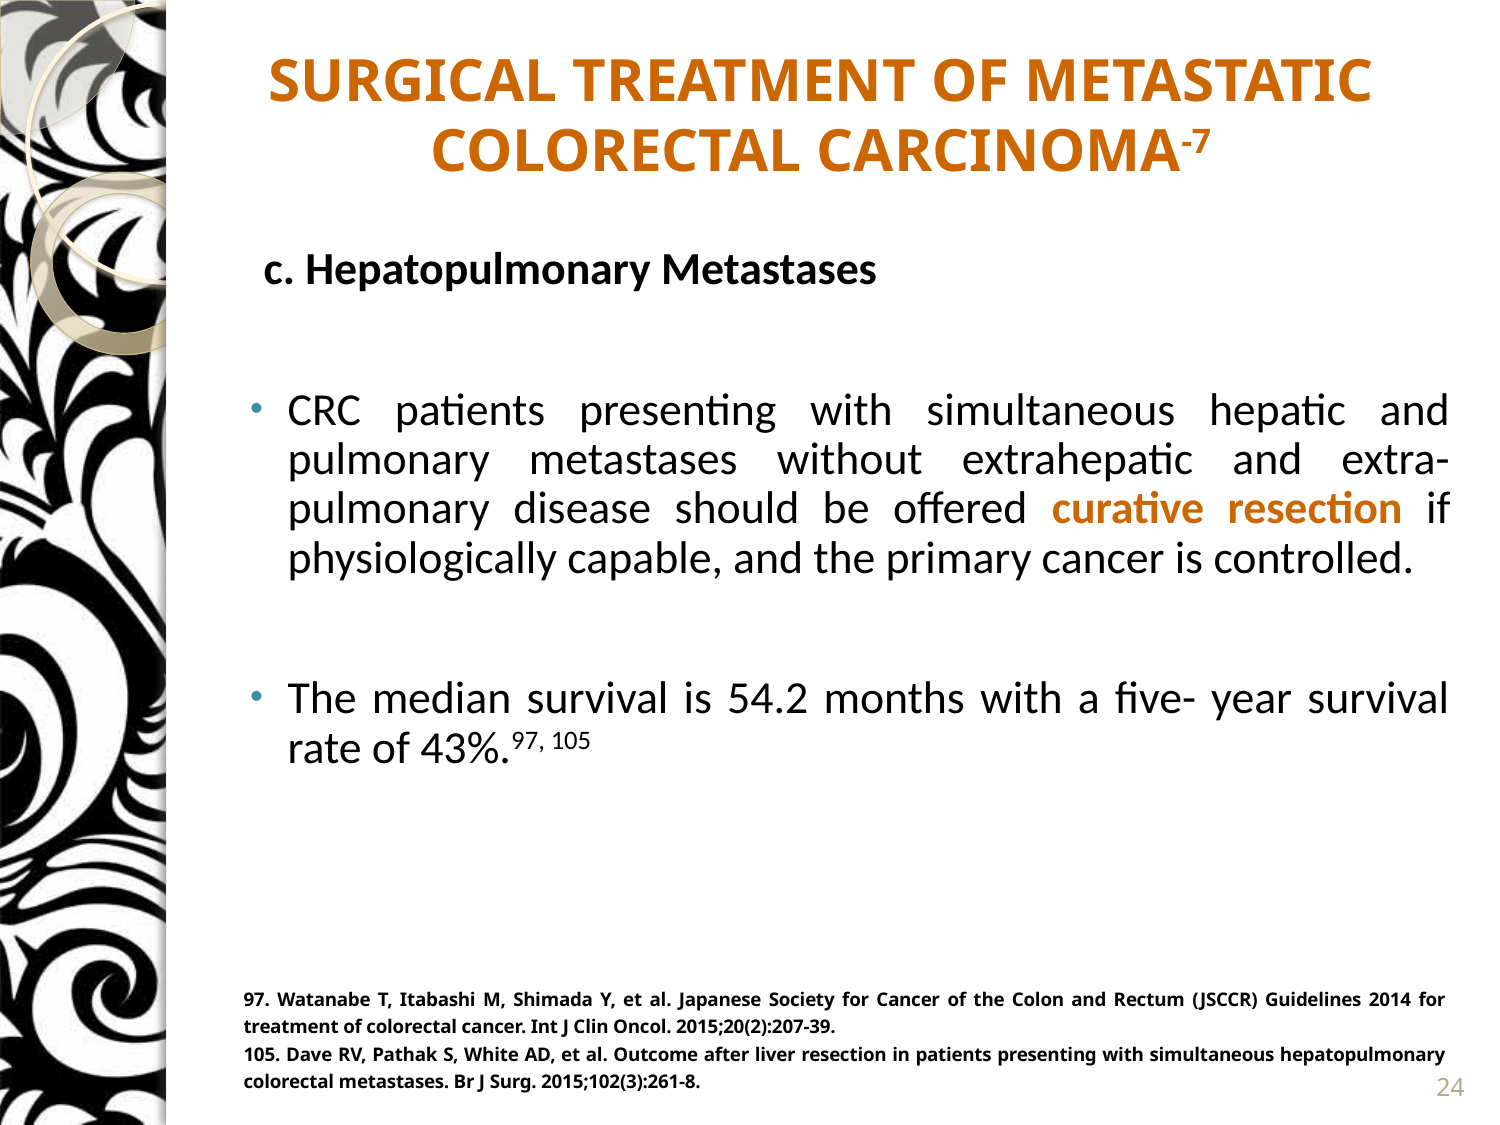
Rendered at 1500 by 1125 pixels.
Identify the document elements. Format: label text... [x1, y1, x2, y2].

picture [53, 241, 160, 332]
picture [0, 134, 166, 1125]
text_box 97. Watanabe T, Itabashi M, Shimada Y, et al. Japanese Society for Cancer of the Colon and Rectum (JSCCR) Guidelines 2014 for treatment of colorectal cancer. Int J Clin Oncol. 2015;20(2):207-39. 105. Dave RV, Pathak S, White AD, et al. Outcome after liver resection in patients presenting with simultaneous hepatopulmonary colorectal metastases. Br J Surg. 2015;102(3):261-8. [228, 975, 1459, 1100]
list c. Hepatopulmonary Metastases CRC patients presenting with simultaneous hepatic and pulmonary metastases without extrahepatic and extra-pulmonary disease should be offered curative resection if physiologically capable, and the primary cancer is controlled. The median survival is 54.2 months with a five- year survival rate of 43%.97, 105 [235, 237, 1466, 1025]
picture [32, 13, 160, 207]
picture [62, 195, 160, 280]
slide_number 24 [1413, 1034, 1488, 1113]
text_box SURGICAL TREATMENT OF METASTATIC COLORECTAL CARCINOMA-7 [182, 19, 1459, 207]
picture [136, 0, 164, 4]
